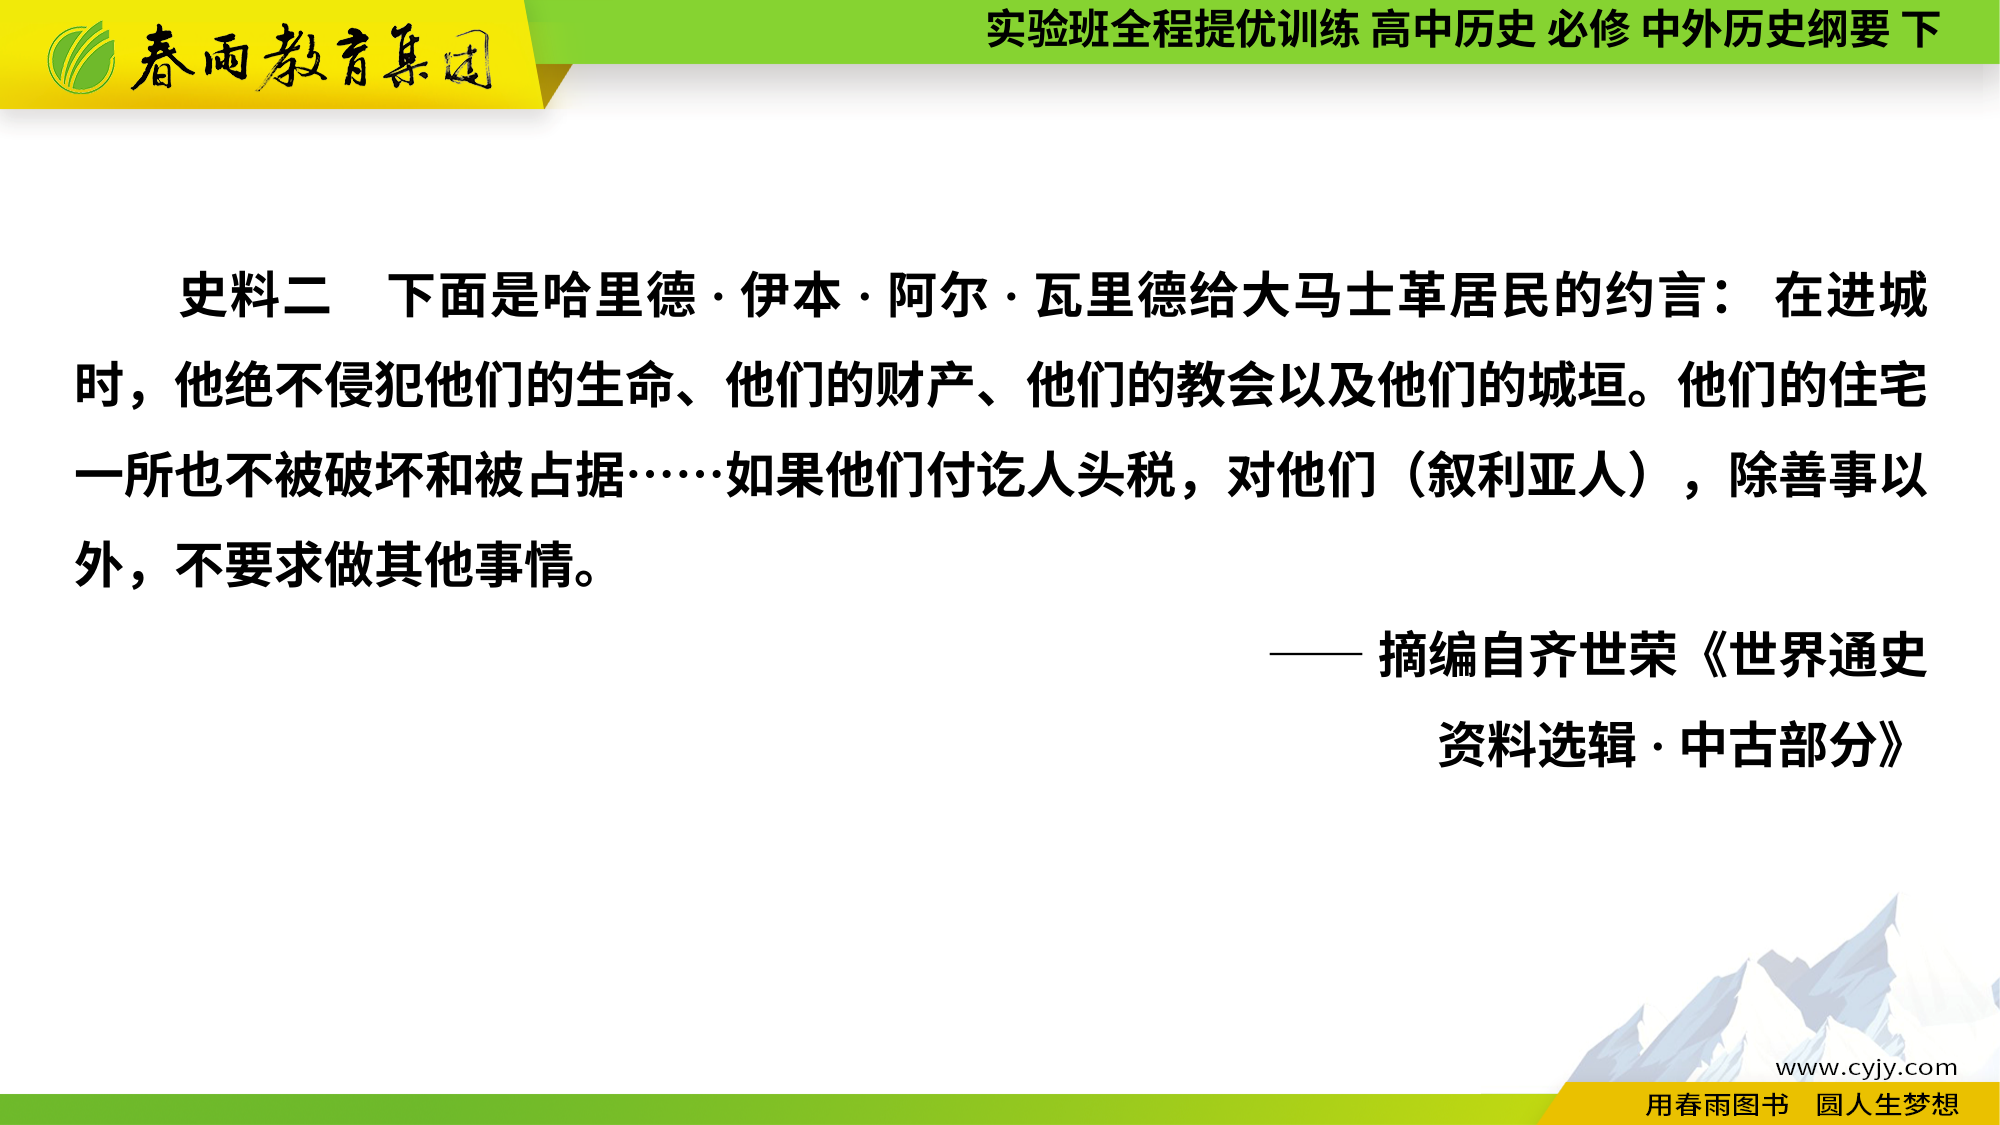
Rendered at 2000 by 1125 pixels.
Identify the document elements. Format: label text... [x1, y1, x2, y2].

list 史料二 下面是哈里德·伊本·阿尔·瓦里德给大马士革居民的约言： 在进城时，他绝不侵犯他们的生命、他们的财产、他们的教会以及他们的城垣。他们的住宅一所也不被破坏和被占据……如果他们付讫人头税，对他们（叙利亚人），除善事以外，不要求做其他事情。 ——摘编自齐世荣《世界通史 资料选辑·中古部分》 [59, 226, 1944, 787]
picture [0, 0, 2000, 1125]
